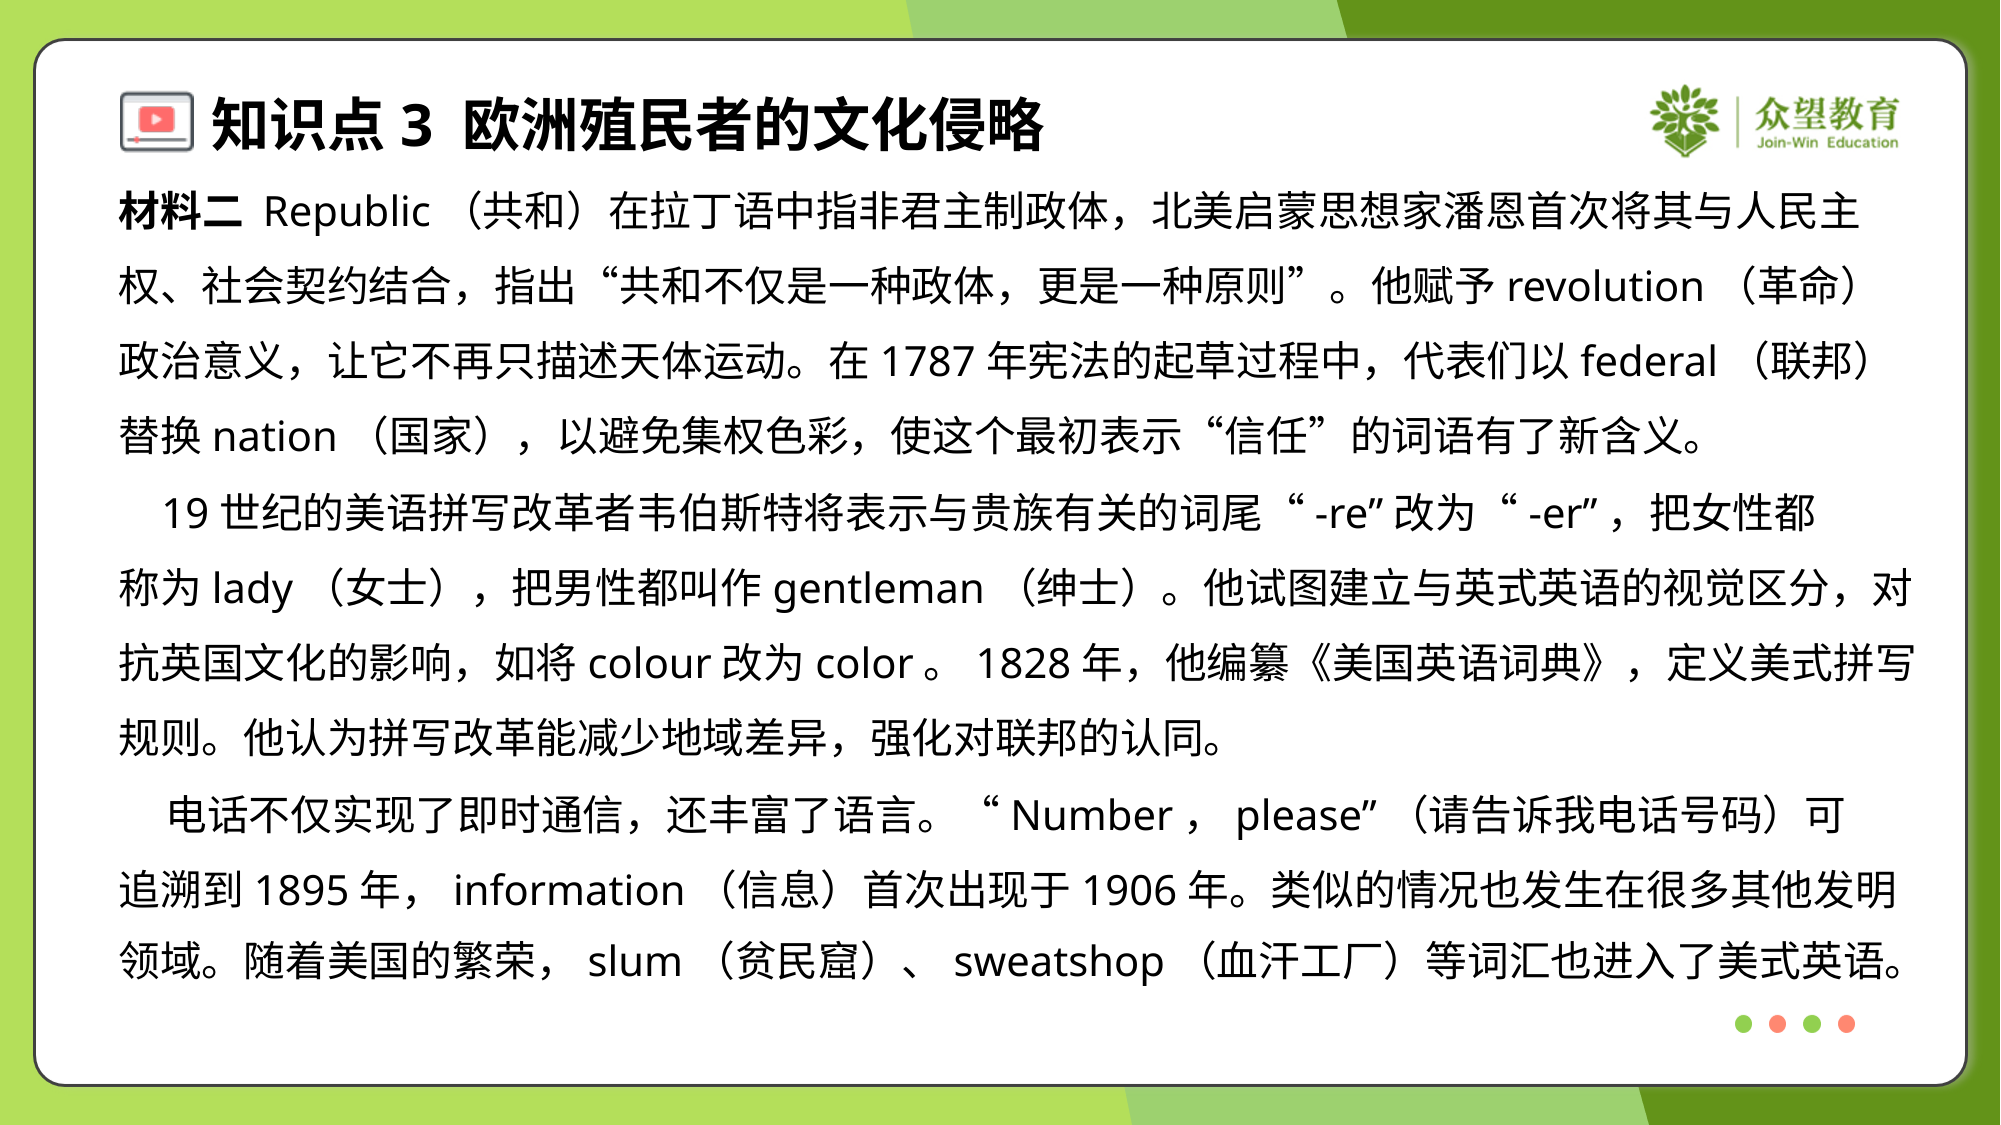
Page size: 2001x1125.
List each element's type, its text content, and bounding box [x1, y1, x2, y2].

text_box 材料二 Republic（共和）在拉丁语中指非君主制政体，北美启蒙思想家潘恩首次将其与人民主 权、社会契约结合，指出“共和不仅是一种政体，更是一种原则”。他赋予revolution（革命） 政治意义，让它不再只描述天体运动。在1787年宪法的起草过程中，代表们以federal（联邦） 替换nation（国家），以避免集权色彩，使这个最初表示“信任”的词语有了新含义。 19世纪的美语拼写改革者韦伯斯特将表示与贵族有关的词尾“-re”改为“-er”，把女性都 称为lady（女士），把男性都叫作gentleman（绅士）。他试图建立与英式英语的视觉区分，对 抗英国文化的影响，如将colour改为color。1828年，他编纂《美国英语词典》，定义美式拼写 规则。他认为拼写改革能减少地域差异，强化对联邦的认同。 电话不仅实现了即时通信，还丰富了语言。“Number，please”（请告诉我电话号码）可 追溯到1895年，information（信息）首次出现于1906年。类似的情况也发生在很多其他发明 领域。随着美国的繁荣，slum（贫民窟）、sweatshop（血汗工厂）等词汇也进入了美式英语。 [118, 159, 1883, 977]
picture [0, 0, 2000, 1125]
